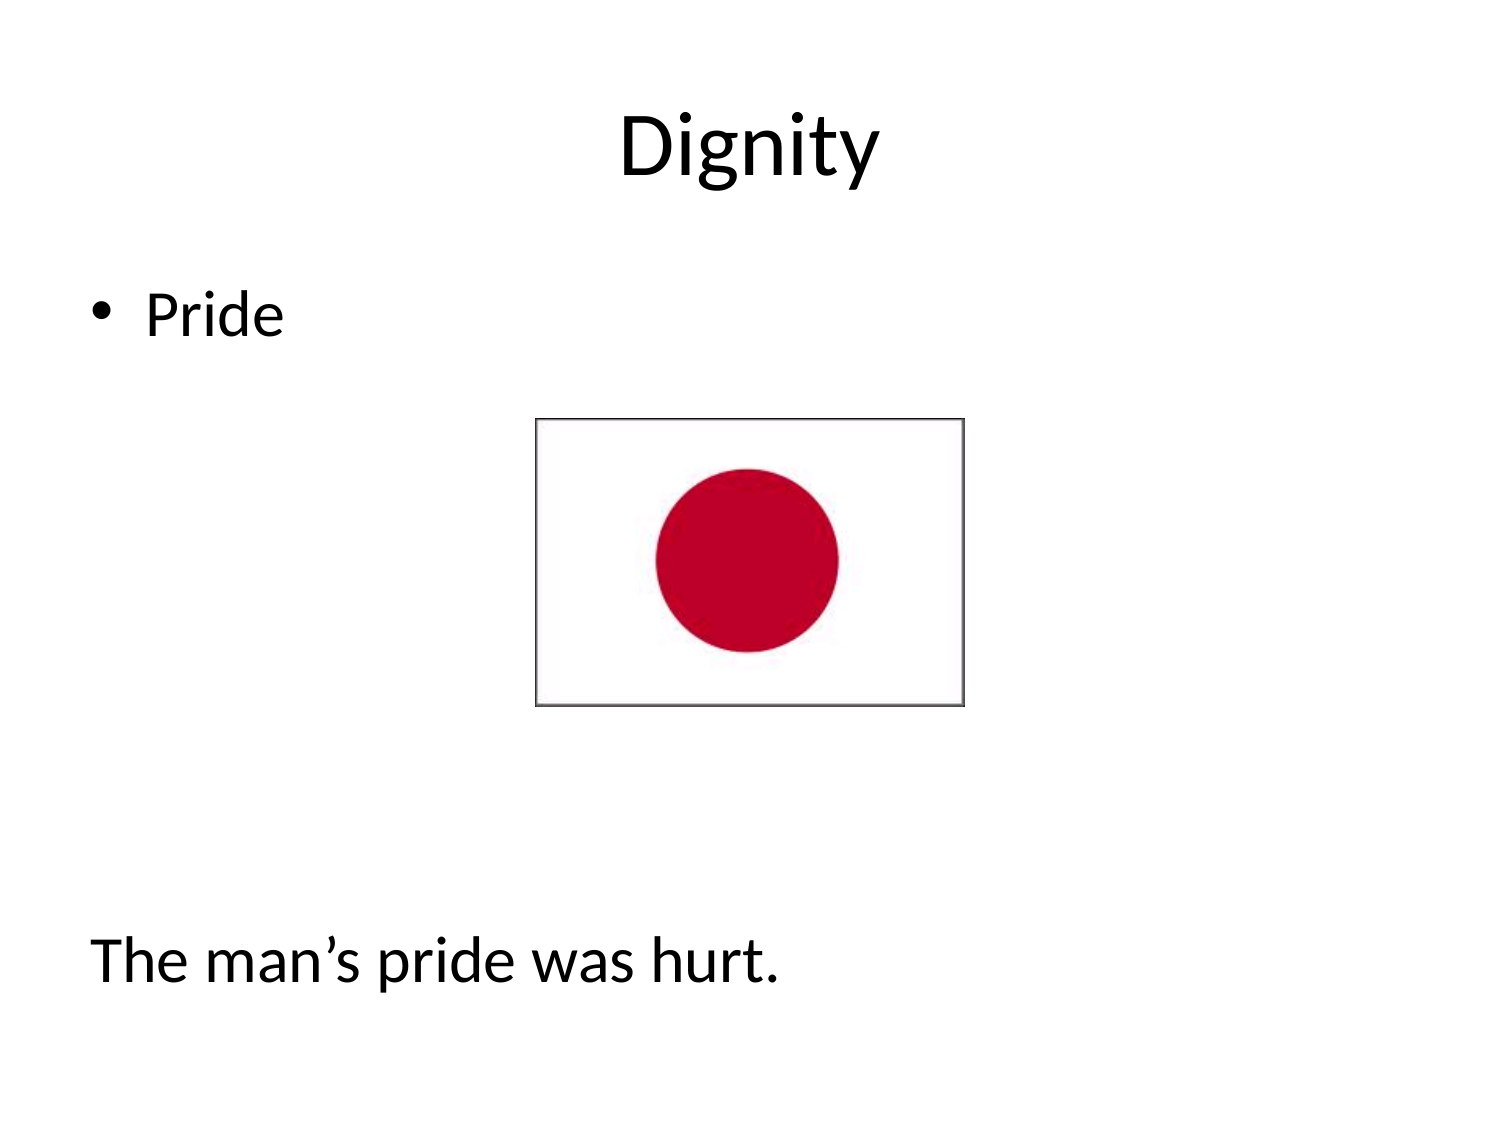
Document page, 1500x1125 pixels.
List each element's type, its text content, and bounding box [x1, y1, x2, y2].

title Dignity [75, 45, 1425, 233]
picture [535, 418, 965, 707]
list Pride The man’s pride was hurt. [75, 262, 1425, 1005]
